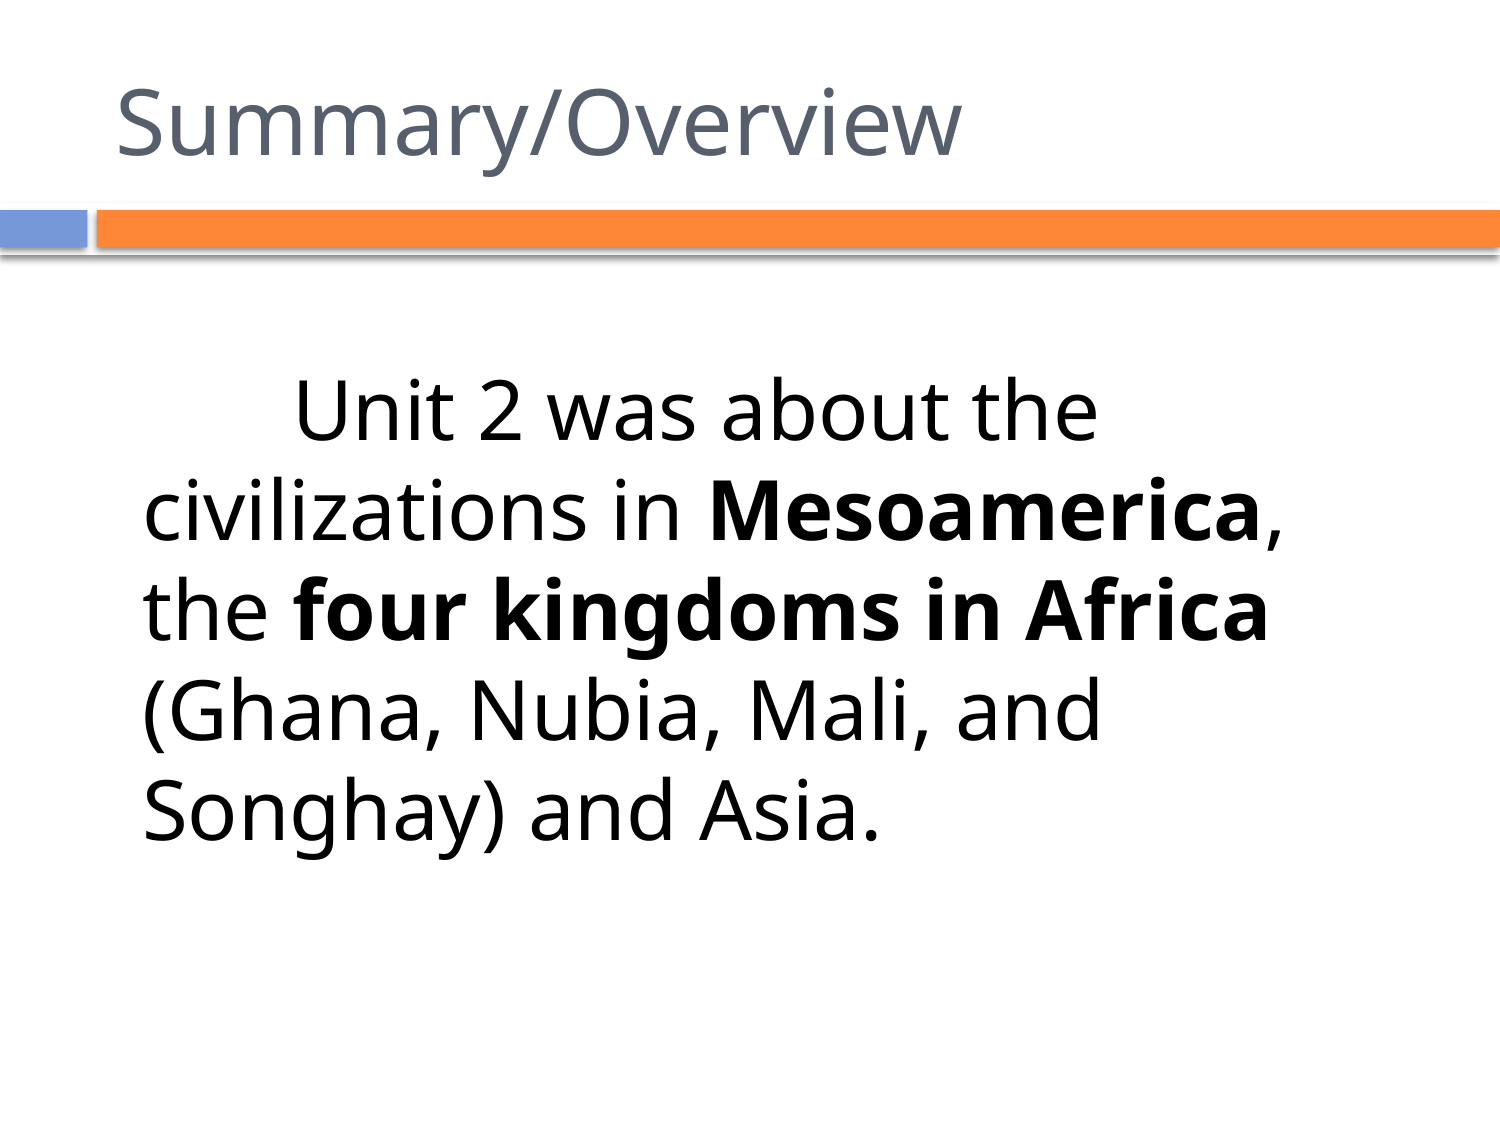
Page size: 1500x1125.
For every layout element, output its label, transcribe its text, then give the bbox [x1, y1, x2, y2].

list Unit 2 was about the civilizations in Mesoamerica, the four kingdoms in Africa (Ghana, Nubia, Mali, and Songhay) and Asia. [75, 262, 1413, 1000]
title Summary/Overview [100, 37, 1438, 200]
